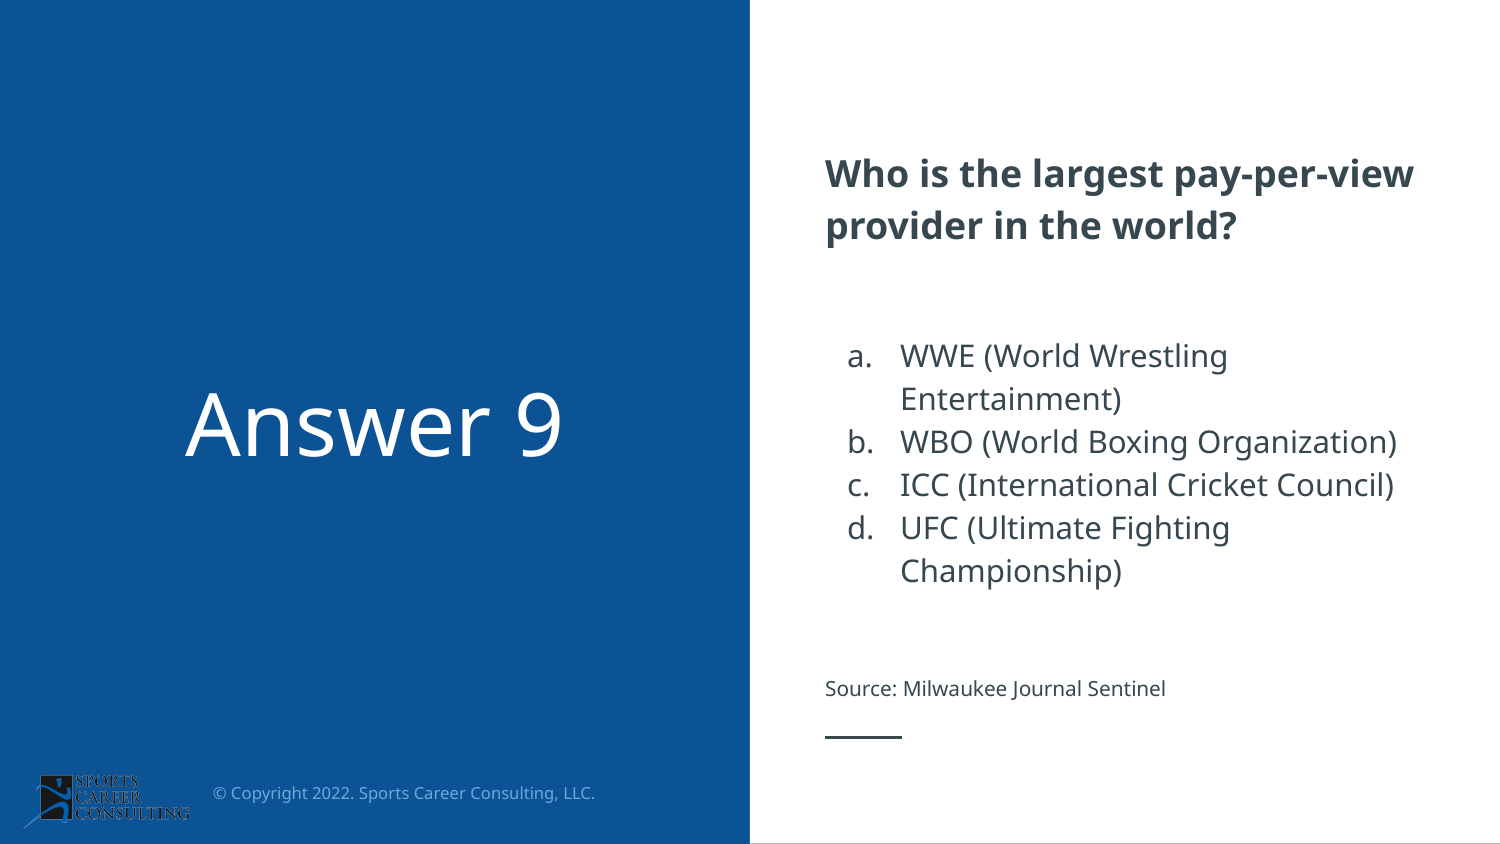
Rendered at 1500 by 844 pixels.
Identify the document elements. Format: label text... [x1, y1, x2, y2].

picture [22, 774, 190, 829]
list Who is the largest pay-per-view provider in the world? WWE (World Wrestling Entertainment) WBO (World Boxing Organization) ICC (International Cricket Council) UFC (Ultimate Fighting Championship) Source: Milwaukee Journal Sentinel [810, 118, 1455, 725]
text_box © Copyright 2022. Sports Career Consulting, LLC. [197, 767, 750, 838]
title Answer 9 [43, 298, 708, 546]
